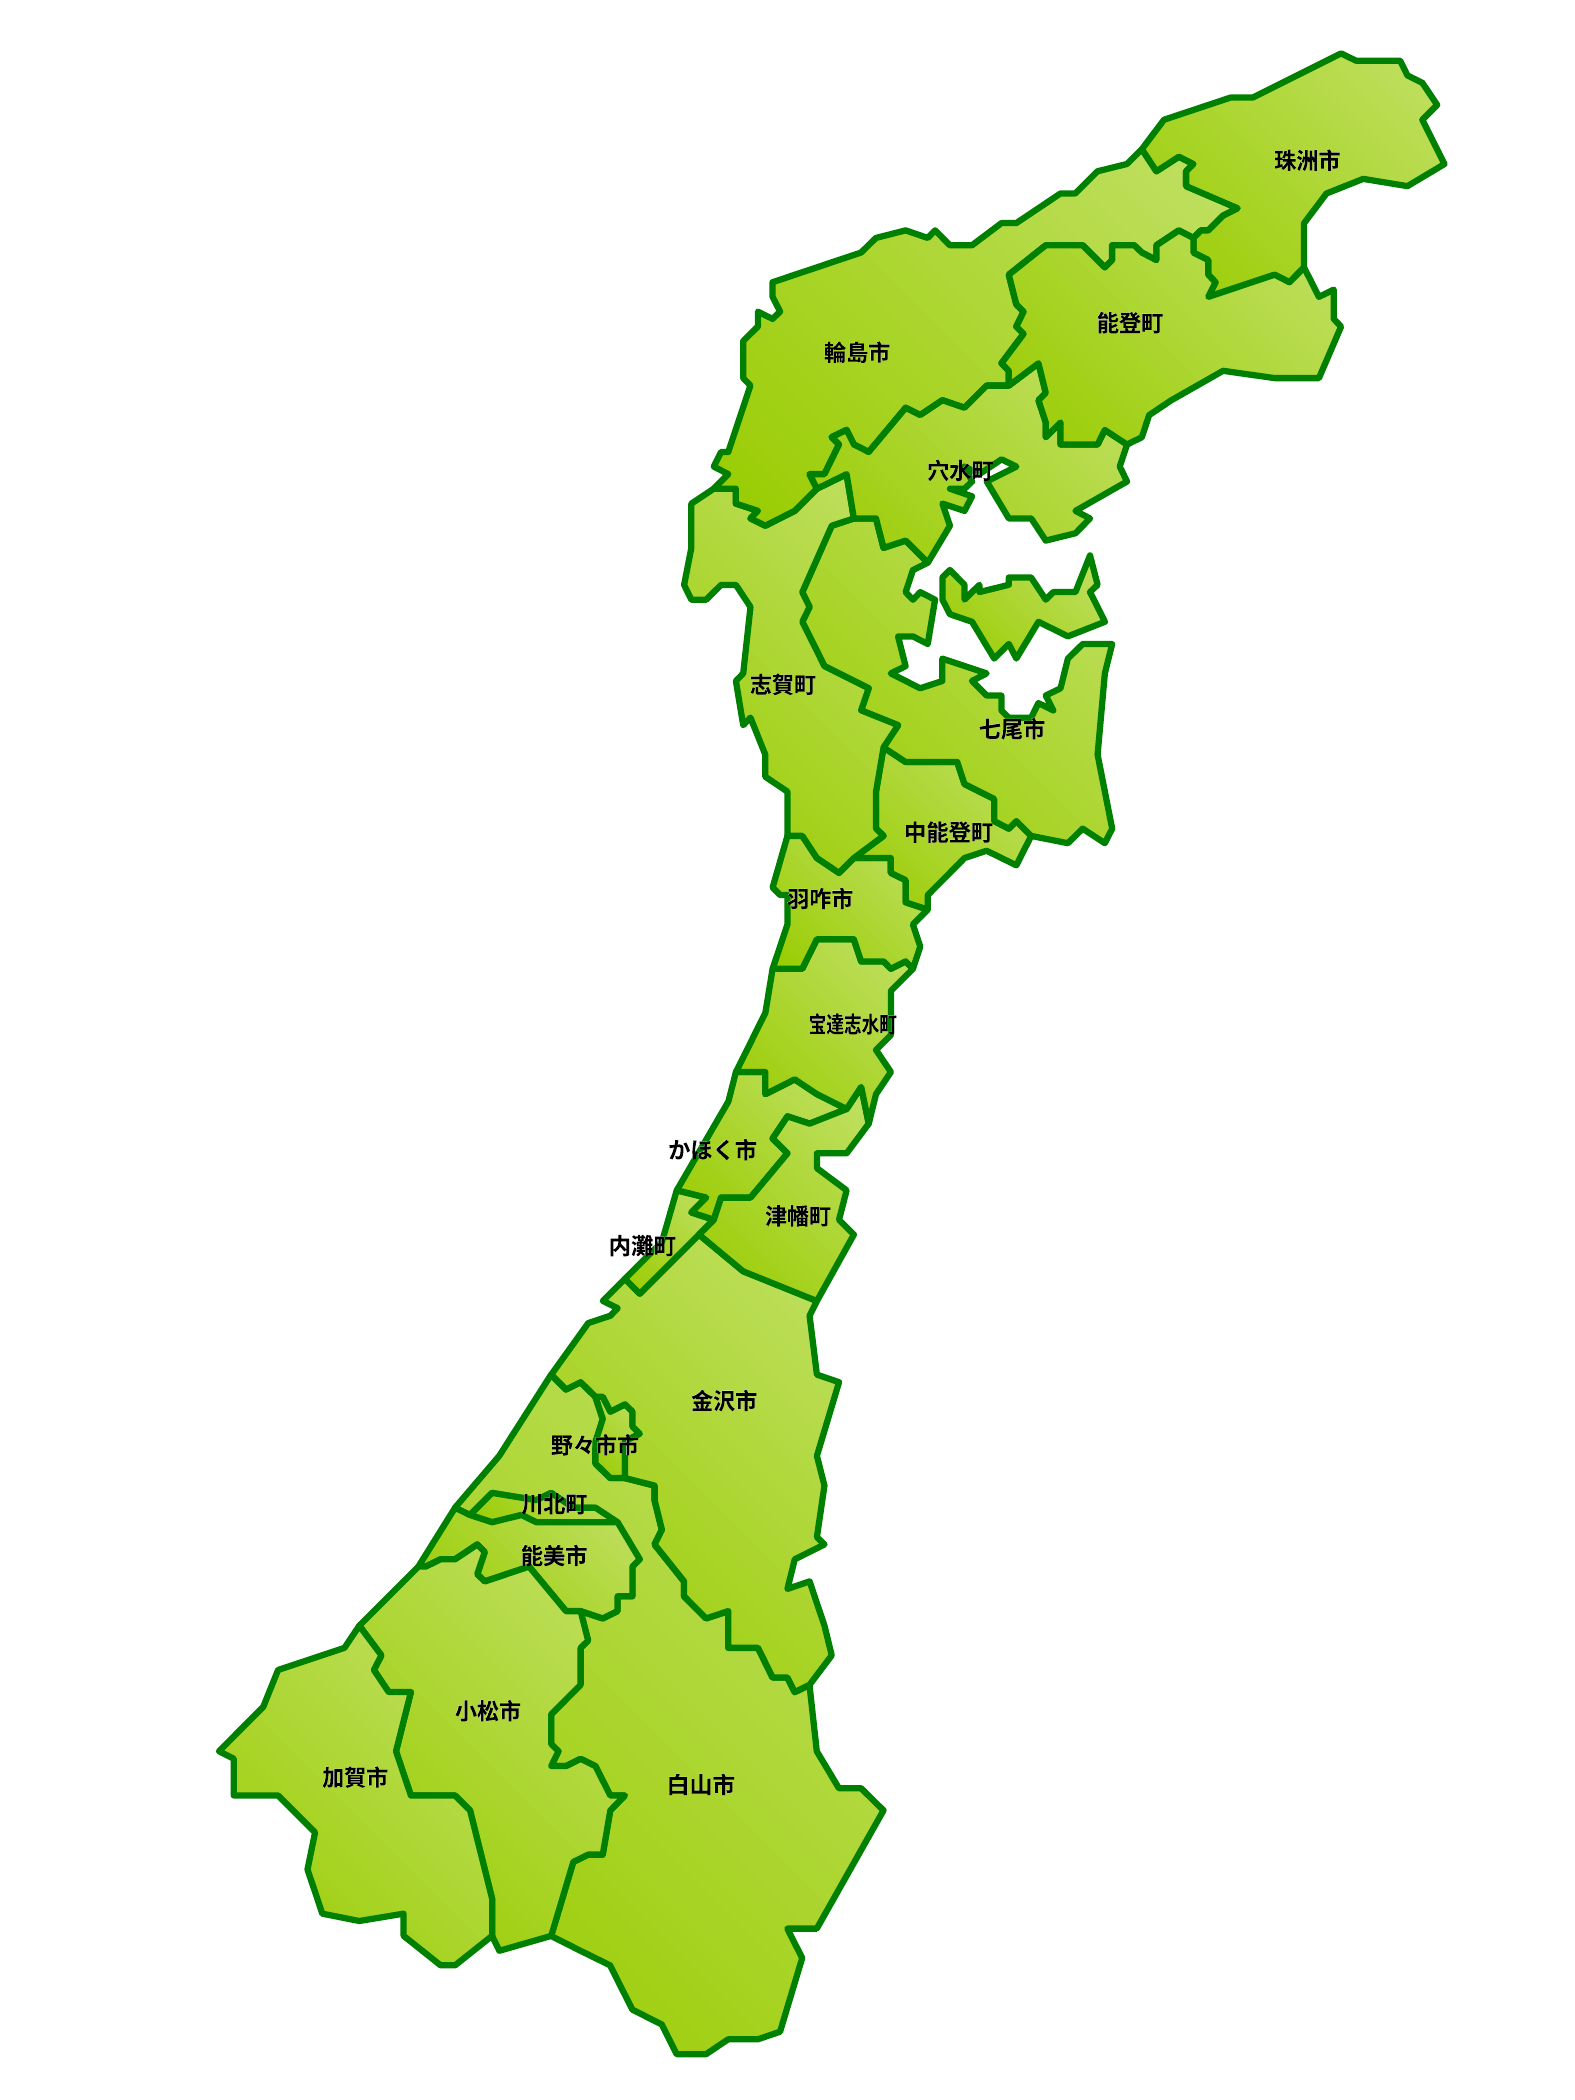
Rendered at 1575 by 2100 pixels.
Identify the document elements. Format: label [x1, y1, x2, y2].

text_box [551, 1433, 639, 1456]
text_box [521, 1492, 587, 1515]
text_box [668, 1773, 735, 1796]
text_box [927, 459, 994, 482]
text_box [1097, 311, 1163, 334]
text_box [521, 1544, 587, 1567]
text_box [1274, 148, 1340, 172]
text_box [610, 1234, 676, 1257]
text_box [454, 1699, 521, 1722]
text_box [218, 53, 1445, 2055]
text_box [787, 887, 853, 910]
text_box [765, 1204, 831, 1227]
text_box [979, 717, 1045, 740]
text_box [824, 340, 890, 364]
text_box [750, 673, 816, 696]
text_box [905, 820, 993, 844]
text_box [669, 1138, 757, 1161]
text_box [691, 1389, 757, 1412]
text_box [809, 1012, 897, 1036]
text_box [322, 1765, 388, 1789]
